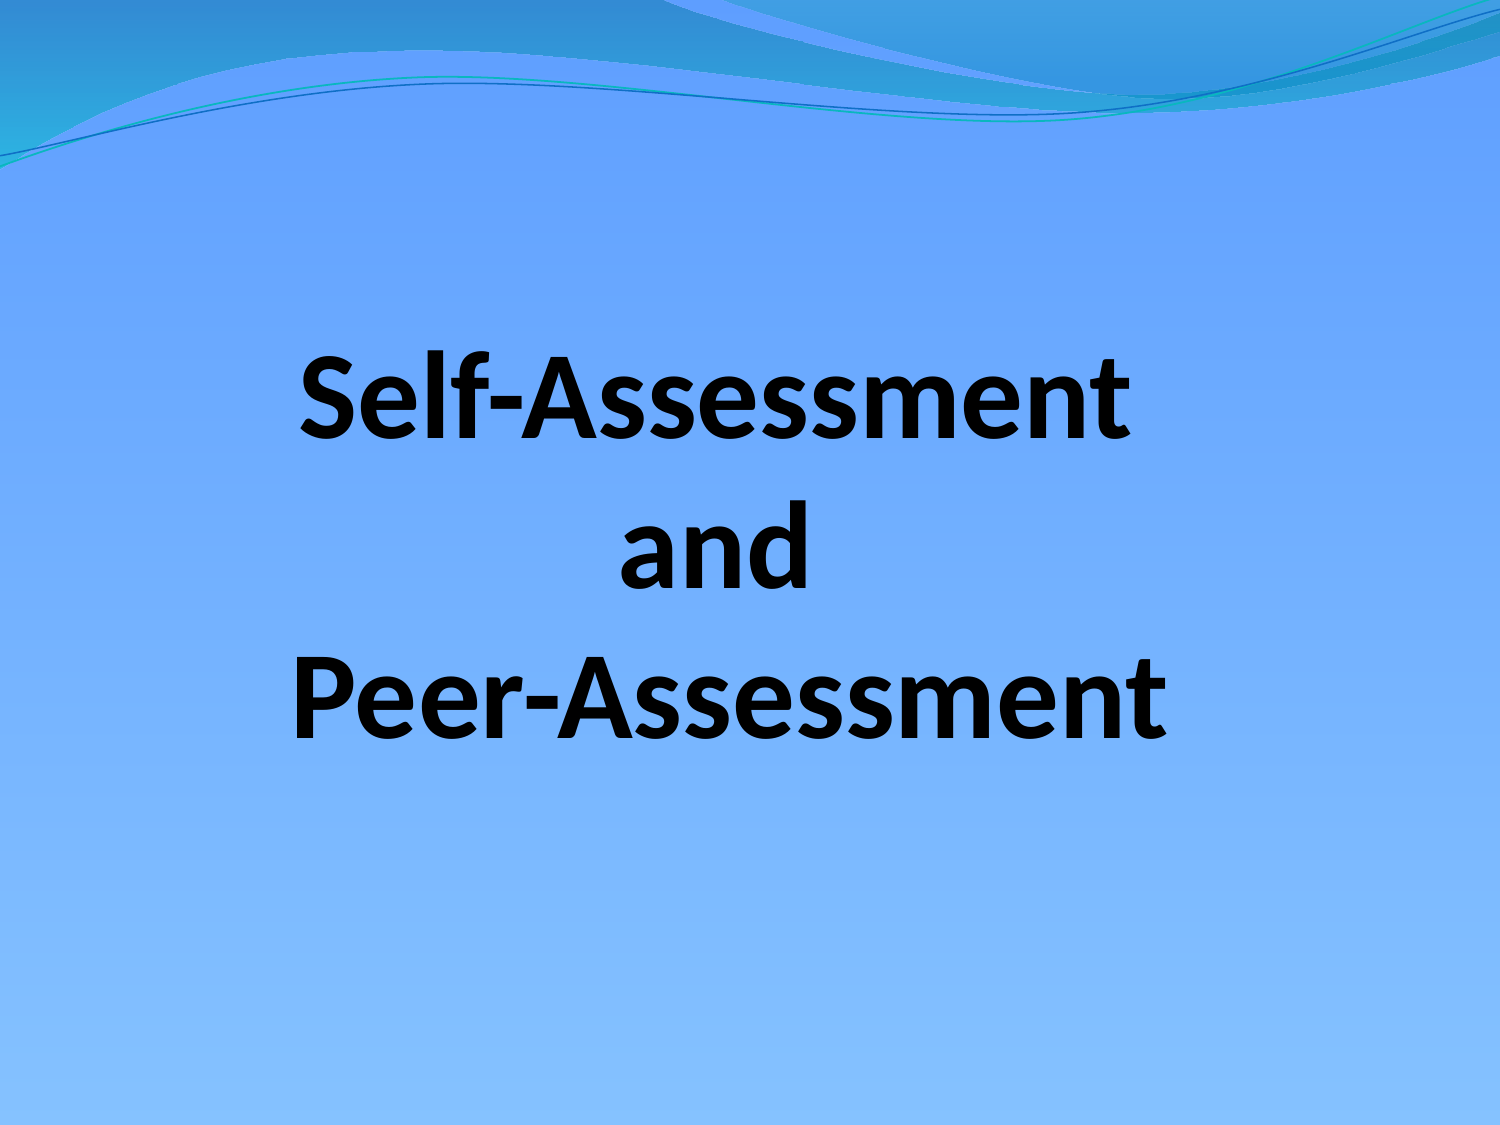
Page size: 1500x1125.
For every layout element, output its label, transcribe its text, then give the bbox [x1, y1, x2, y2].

title Self-Assessment and Peer-Assessment [87, 224, 1376, 764]
